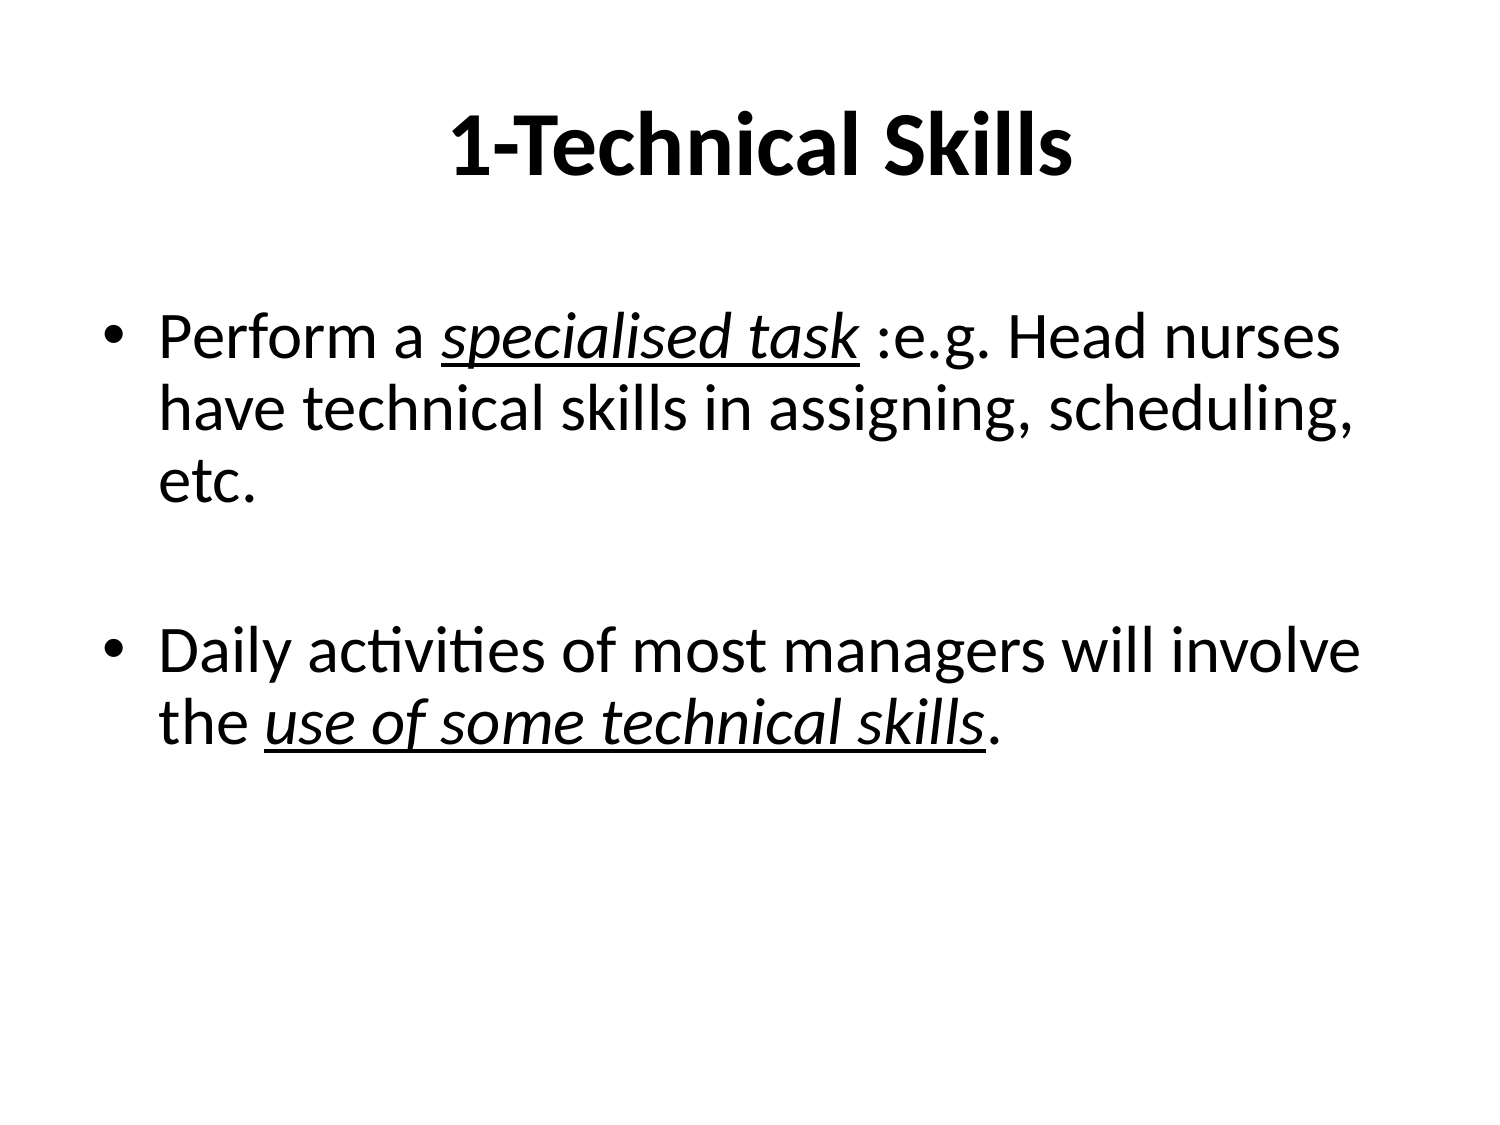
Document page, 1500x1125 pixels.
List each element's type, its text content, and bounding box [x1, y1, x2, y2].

list Perform a specialised task :e.g. Head nurses have technical skills in assigning, scheduling, etc. Daily activities of most managers will involve the use of some technical skills. [87, 199, 1438, 876]
title 1-Technical Skills [74, 74, 1426, 203]
